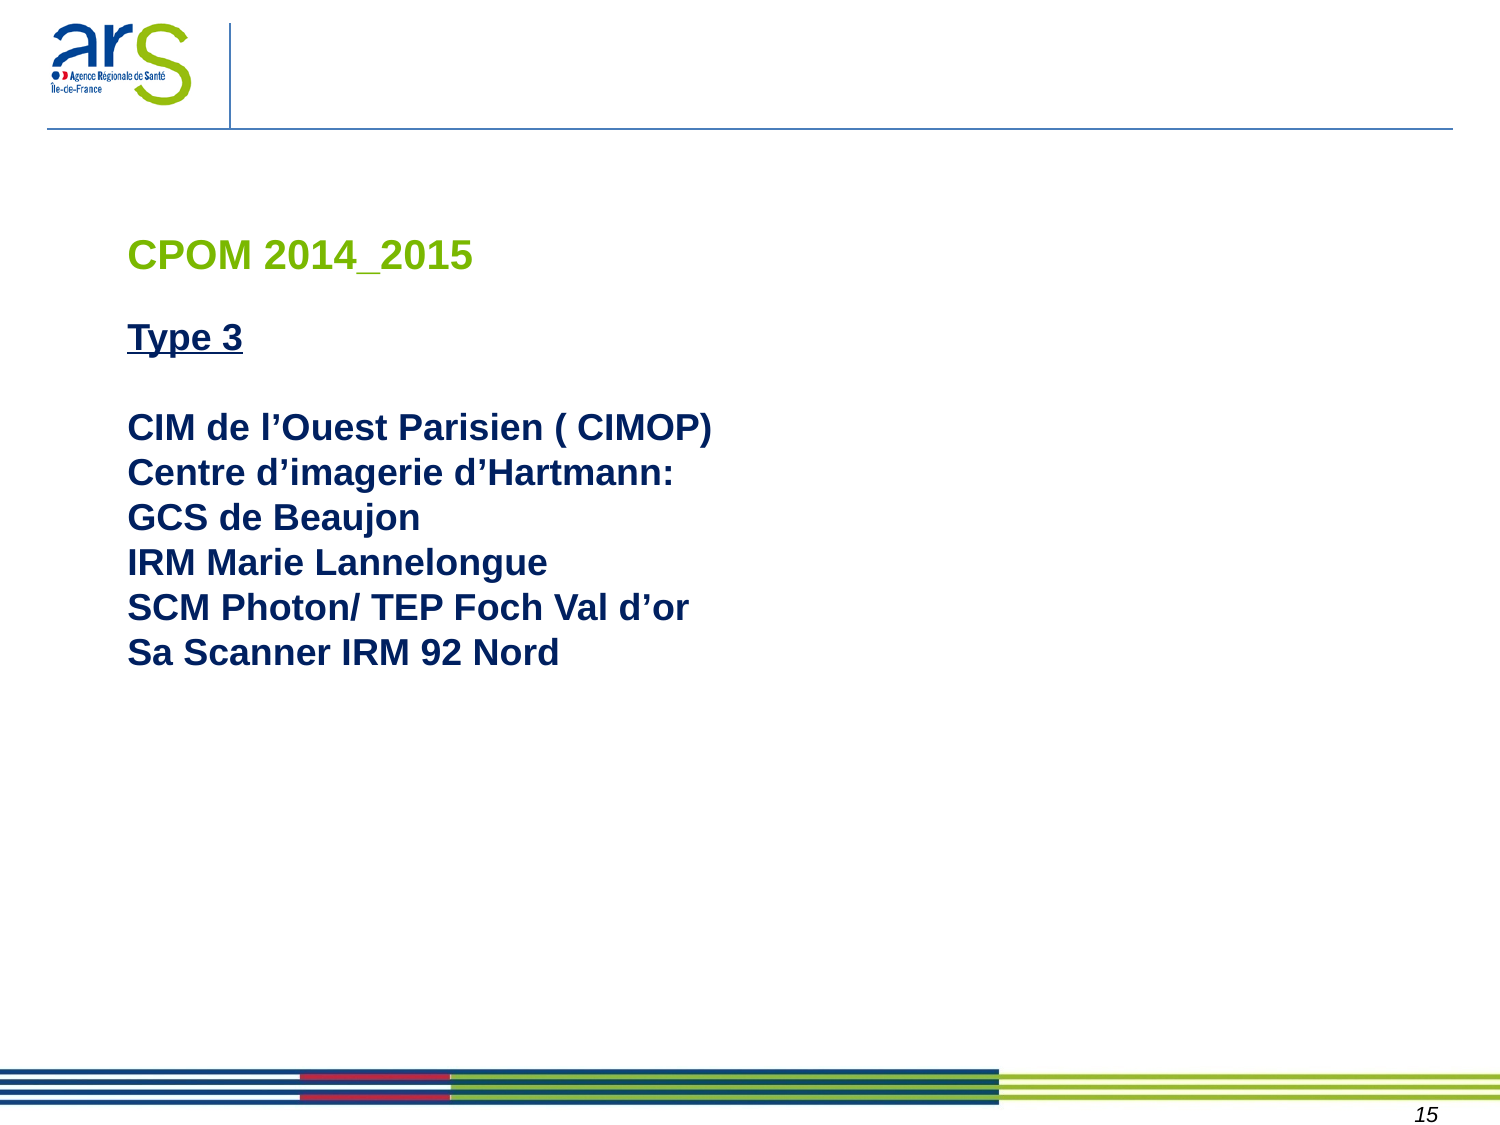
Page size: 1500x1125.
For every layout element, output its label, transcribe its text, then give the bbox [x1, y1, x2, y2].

title CPOM 2014_2015 Type 3 CIM de l’Ouest Parisien ( CIMOP) Centre d’imagerie d’Hartmann: GCS de Beaujon IRM Marie Lannelongue SCM Photon/ TEP Foch Val d’or Sa Scanner IRM 92 Nord [111, 42, 1379, 858]
picture [35, 23, 198, 106]
picture [0, 1055, 1500, 1118]
